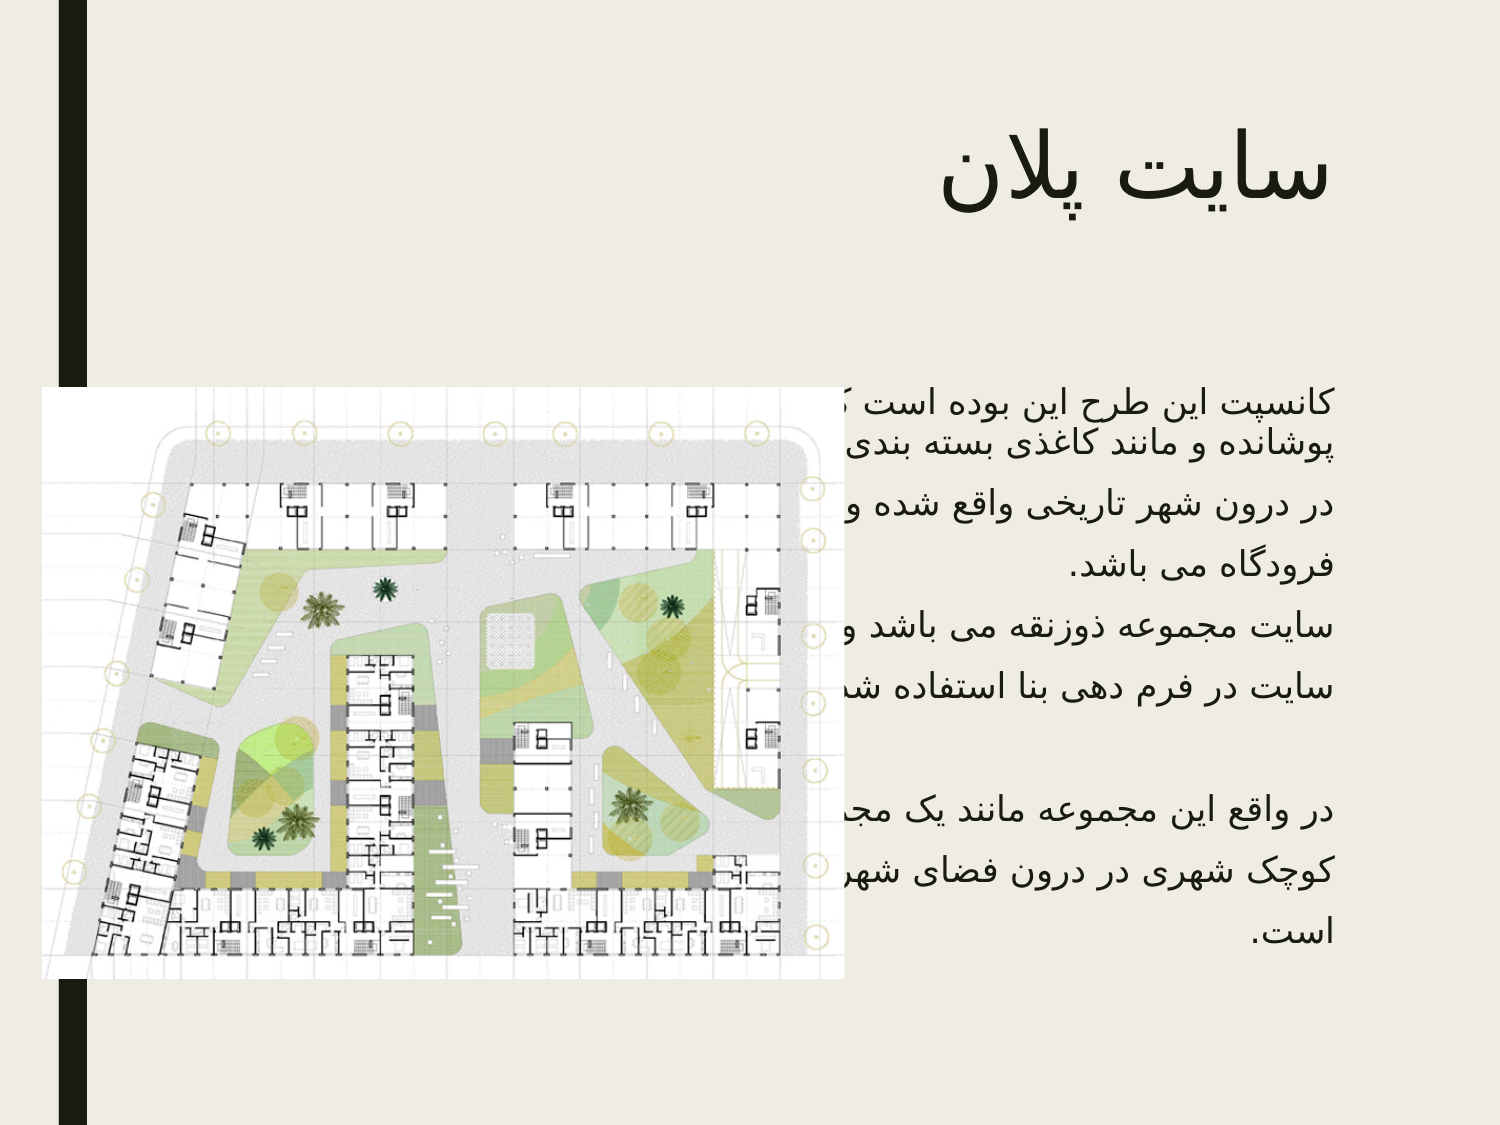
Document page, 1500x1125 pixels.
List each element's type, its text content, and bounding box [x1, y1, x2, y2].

title سایت پلان [168, 112, 1351, 357]
list کانسپت این طرح این بوده است که یک سری بلوک های ادامه دار دور خیابان پوشانده و مانند کاغذی بسته بندی کند. در درون شهر تاریخی واقع شده و در حومه ی شه فرودگاه می باشد. سایت مجموعه ذوزنقه می باشد و از فرم سایت در فرم دهی بنا استفاده شده است. در واقع این مجموعه مانند یک مجموعه ی کوچک شهری در درون فضای شهر ی است. [168, 375, 1351, 963]
picture [42, 387, 845, 979]
